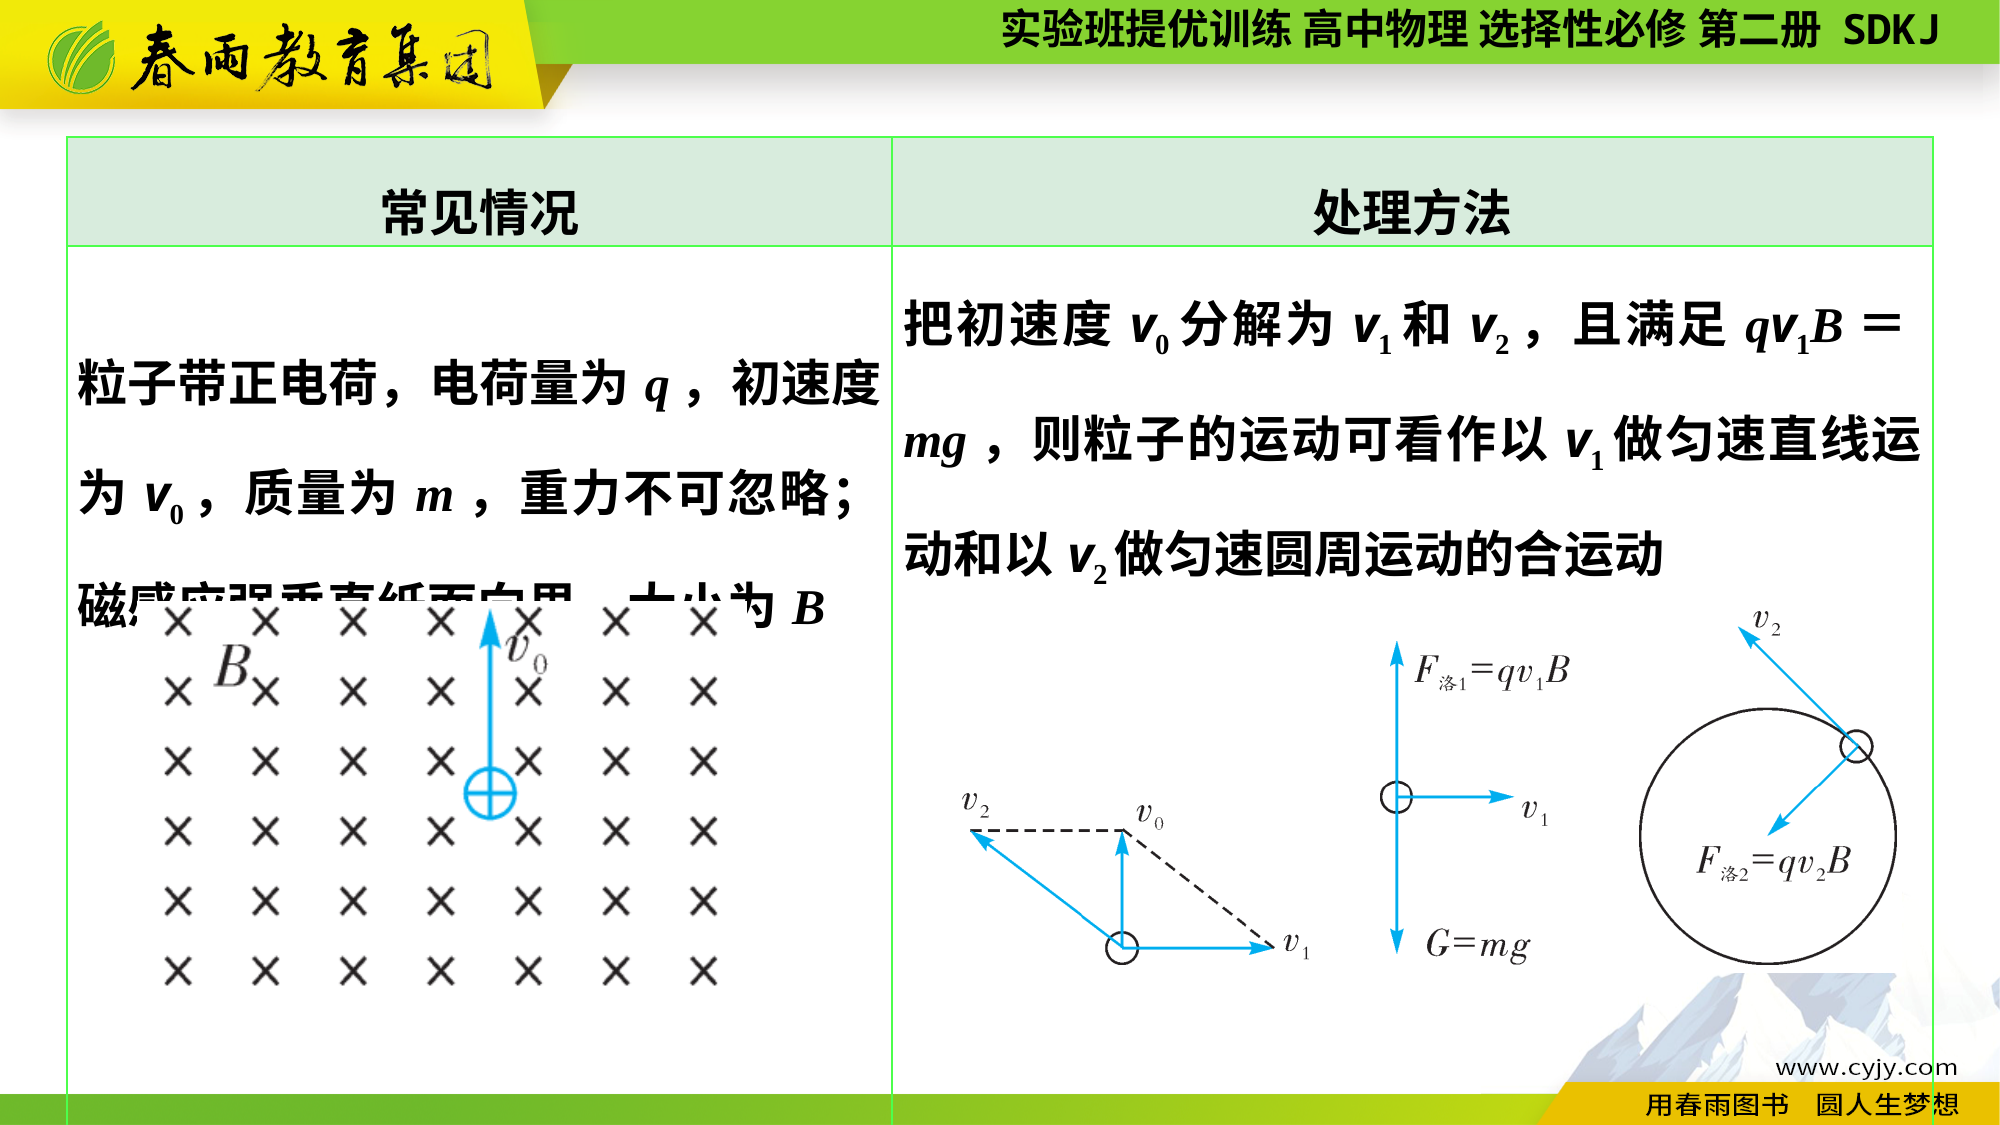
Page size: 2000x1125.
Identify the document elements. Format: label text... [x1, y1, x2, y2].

picture [916, 600, 1903, 974]
table_cell 把初速度v0分解为v1和v2，且满足qv1B＝mg，则粒子的运动可看作以v1做匀速直线运动和以v2做匀速圆周运动的合运动 [893, 247, 1932, 1125]
picture [0, 0, 2000, 1125]
table_cell 粒子带正电荷，电荷量为q，初速度为v0，质量为m，重力不可忽略；磁感应强垂直纸面向里，大小为B [68, 247, 891, 1125]
table_header 处理方法 [893, 138, 1932, 245]
picture [137, 600, 748, 1018]
table_header 常见情况 [68, 138, 891, 245]
